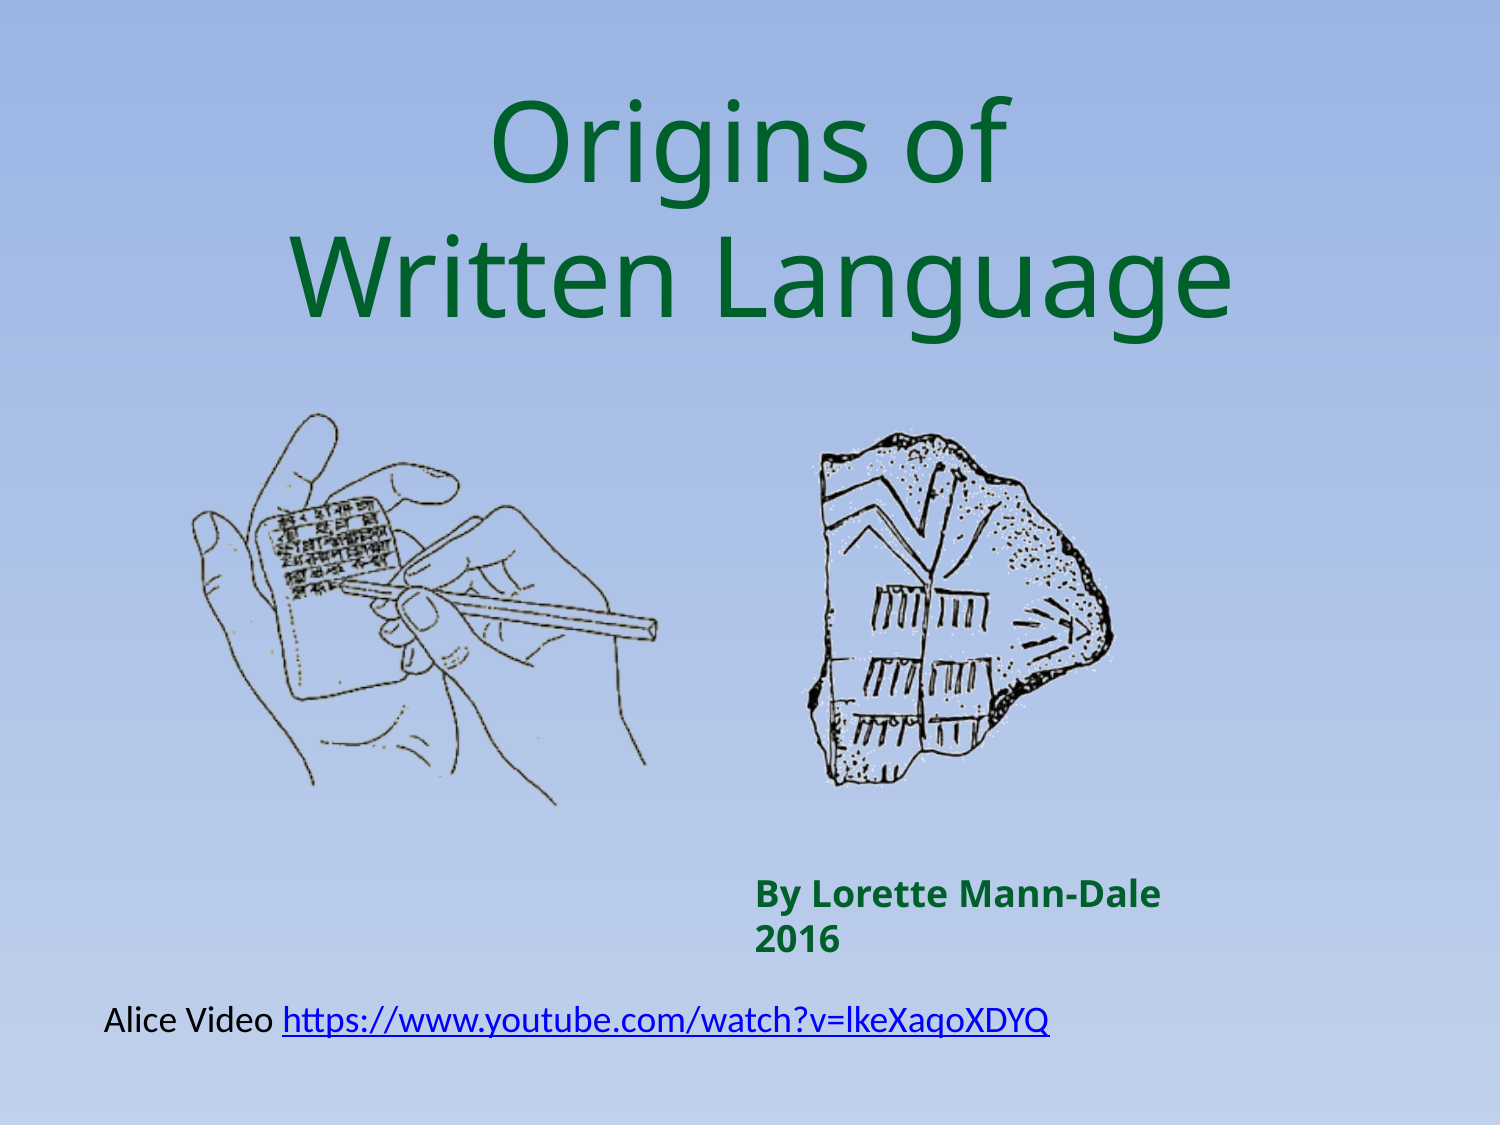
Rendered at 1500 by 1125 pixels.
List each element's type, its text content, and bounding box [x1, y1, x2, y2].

text_box Origins of Written Language [24, 62, 1500, 348]
text_box Alice Video https://www.youtube.com/watch?v=lkeXaqoXDYQ [89, 987, 1065, 1093]
picture [799, 424, 1121, 801]
text_box By Lorette Mann-Dale 2016 [739, 862, 1178, 968]
picture [187, 412, 663, 809]
